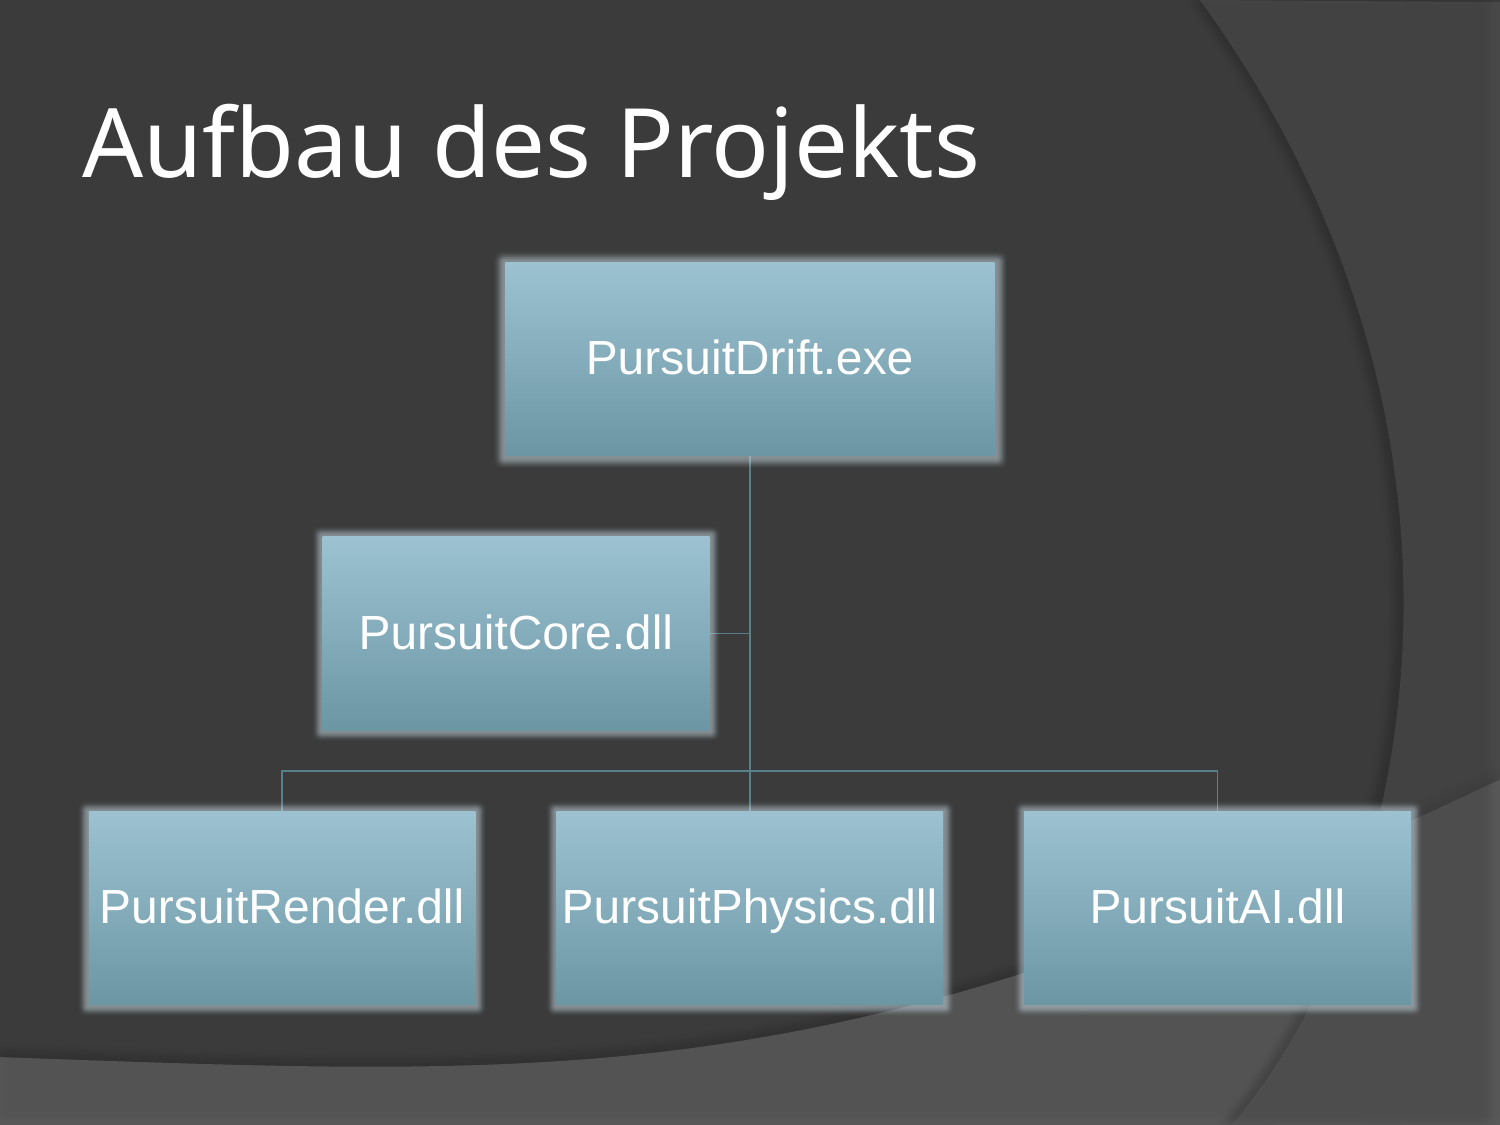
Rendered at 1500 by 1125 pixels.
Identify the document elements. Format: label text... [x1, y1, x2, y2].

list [70, 262, 1430, 1006]
title Aufbau des Projekts [75, 45, 1300, 233]
